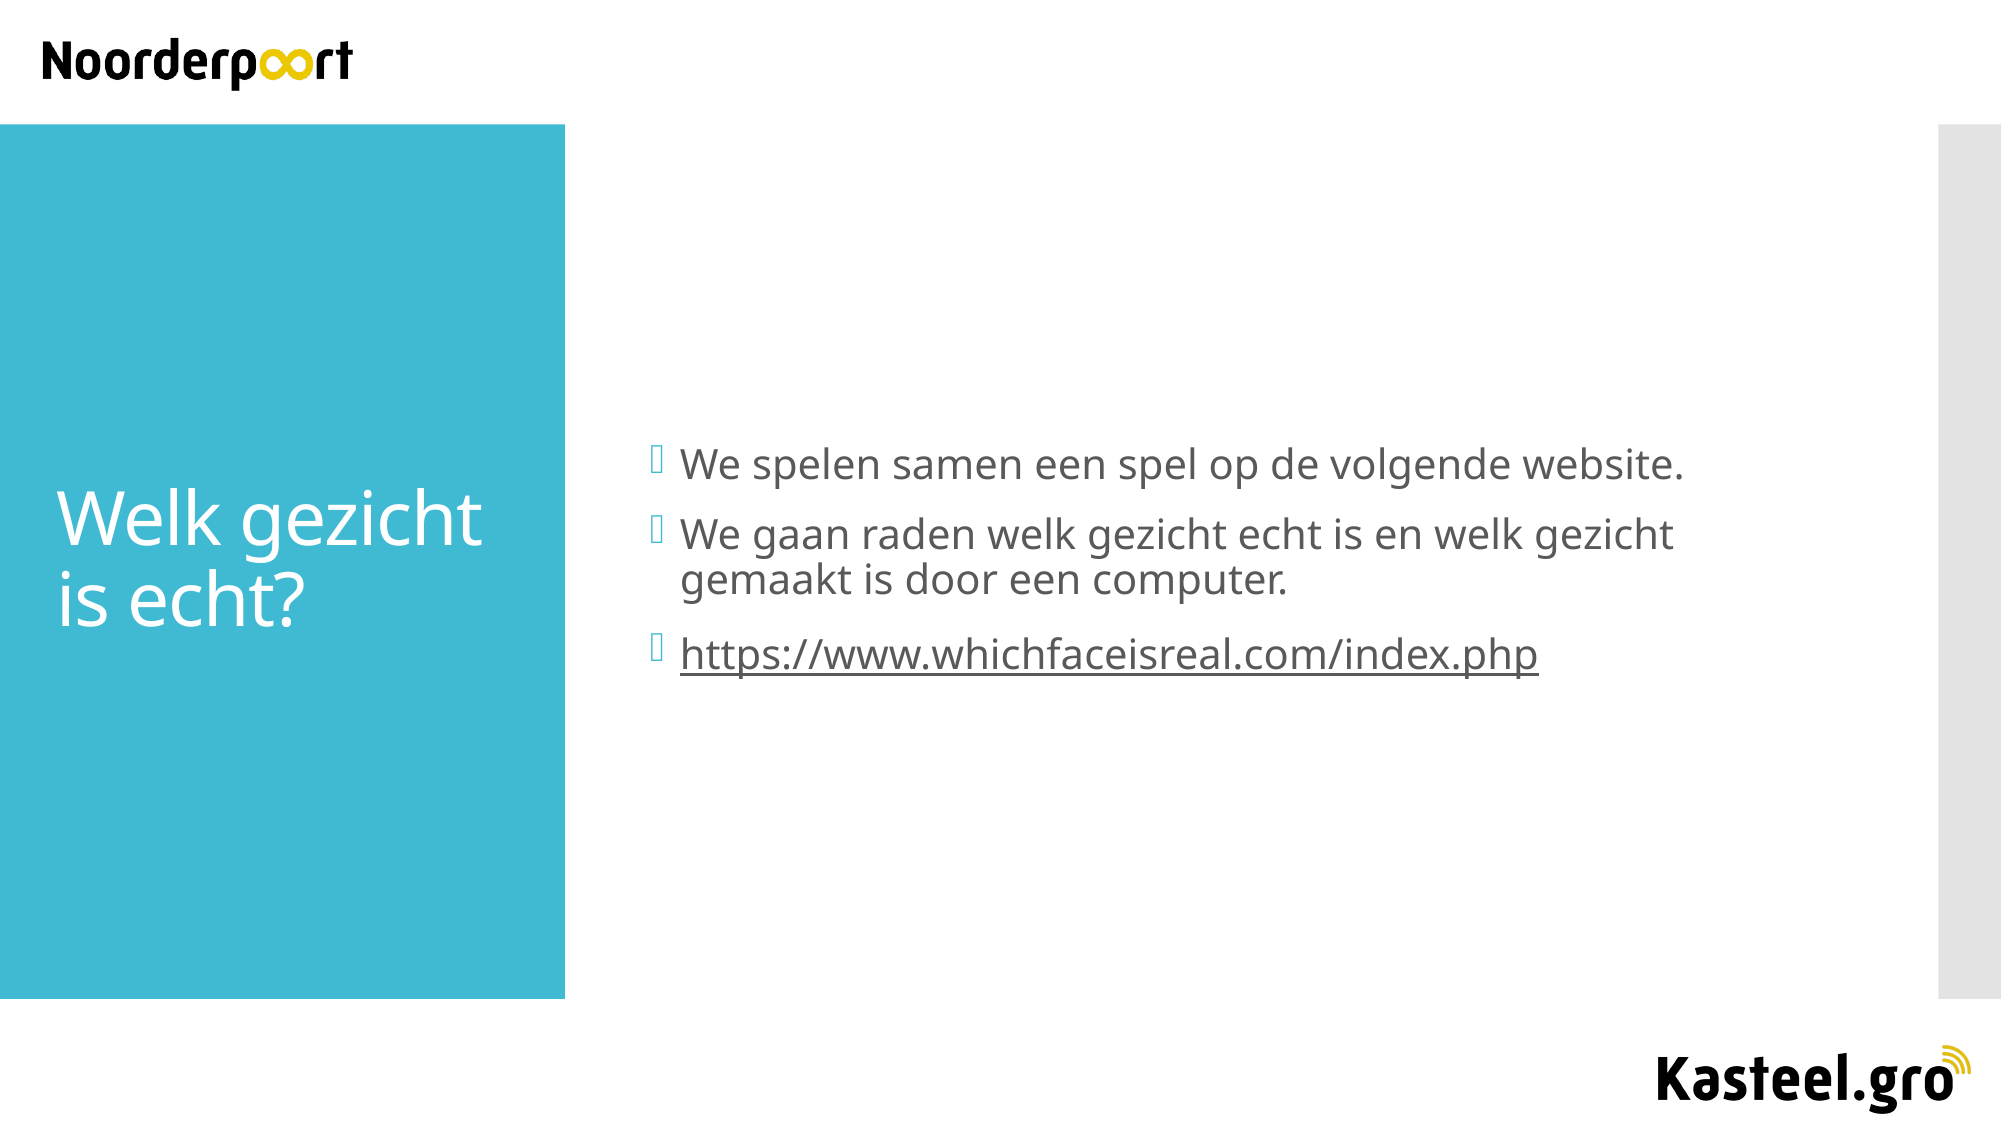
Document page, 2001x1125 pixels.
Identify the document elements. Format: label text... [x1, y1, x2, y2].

list We spelen samen een spel op de volgende website. We gaan raden welk gezicht echt is en welk gezicht gemaakt is door een computer. https://www.whichfaceisreal.com/index.php [634, 141, 1835, 982]
picture [1657, 1045, 1971, 1114]
title Welk gezicht is echt? [41, 184, 525, 940]
picture [41, 35, 354, 92]
